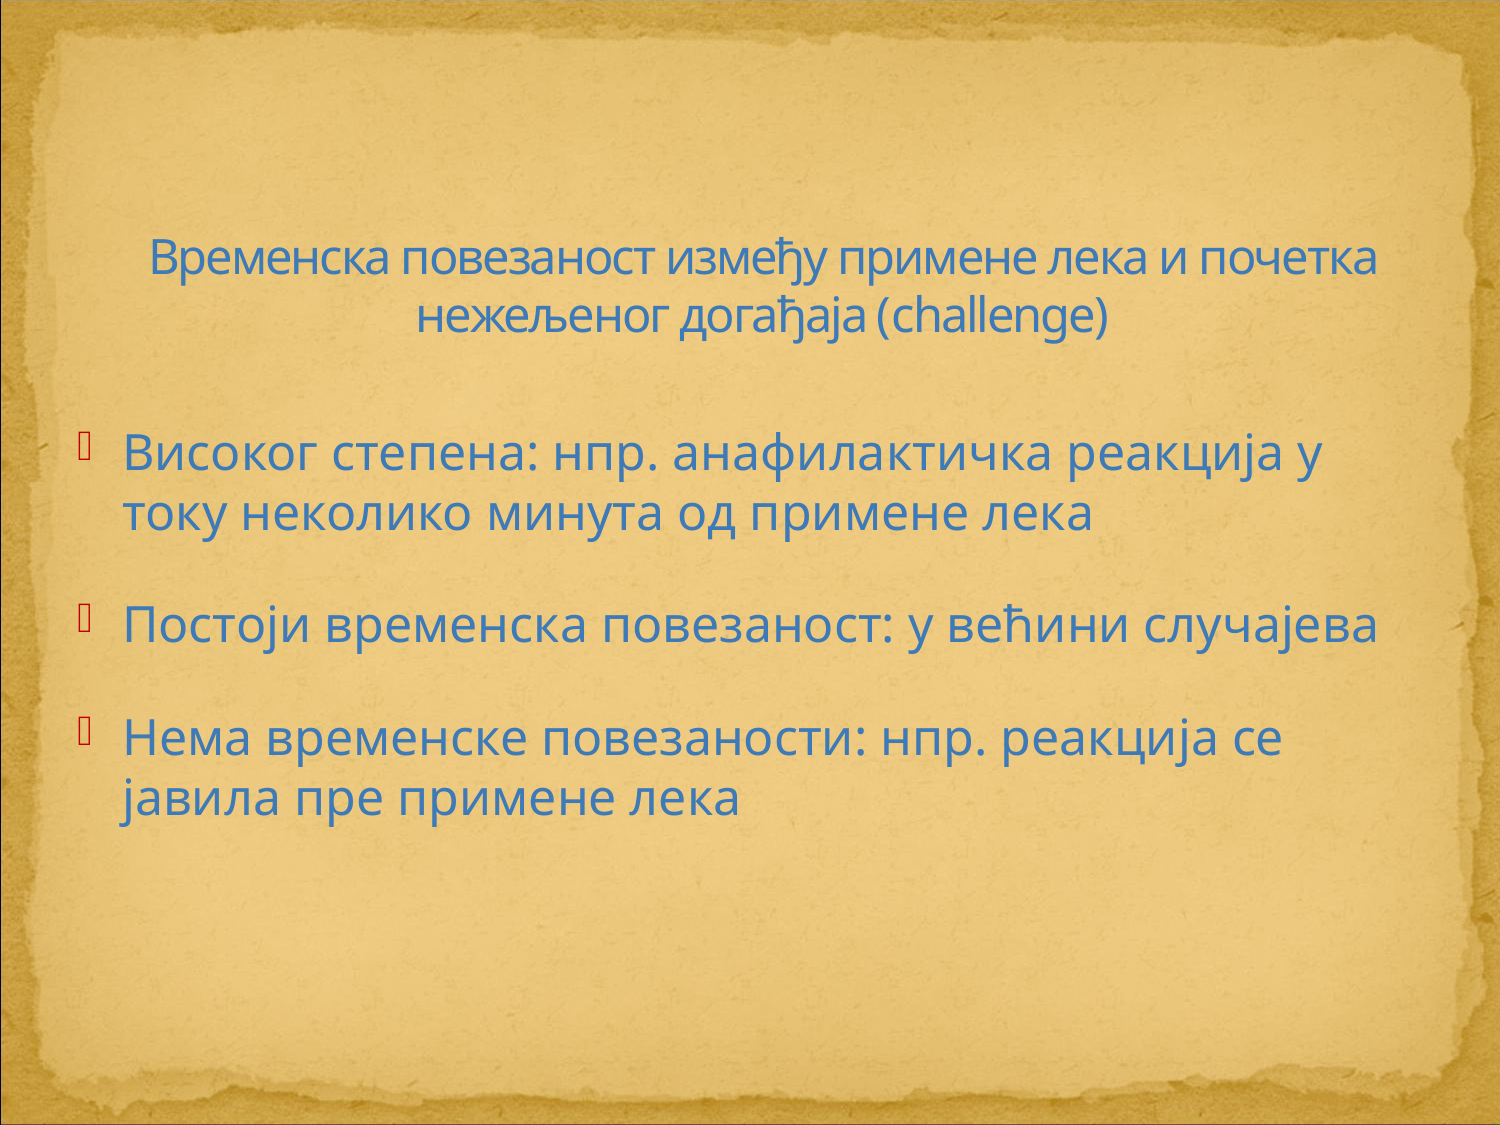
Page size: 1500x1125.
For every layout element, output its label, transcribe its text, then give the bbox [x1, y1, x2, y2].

list Високог степена: нпр. анафилактичка реакција у току неколико минута од примене лека Постоји временска повезаност: у већини случајева Нема временске повезаности: нпр. реакција се јавила пре примене лека [62, 412, 1426, 1125]
title Временска повезаност између примене лека и почетка нежељеног догађаја (challenge) [87, 99, 1438, 350]
picture [0, 0, 1500, 1125]
